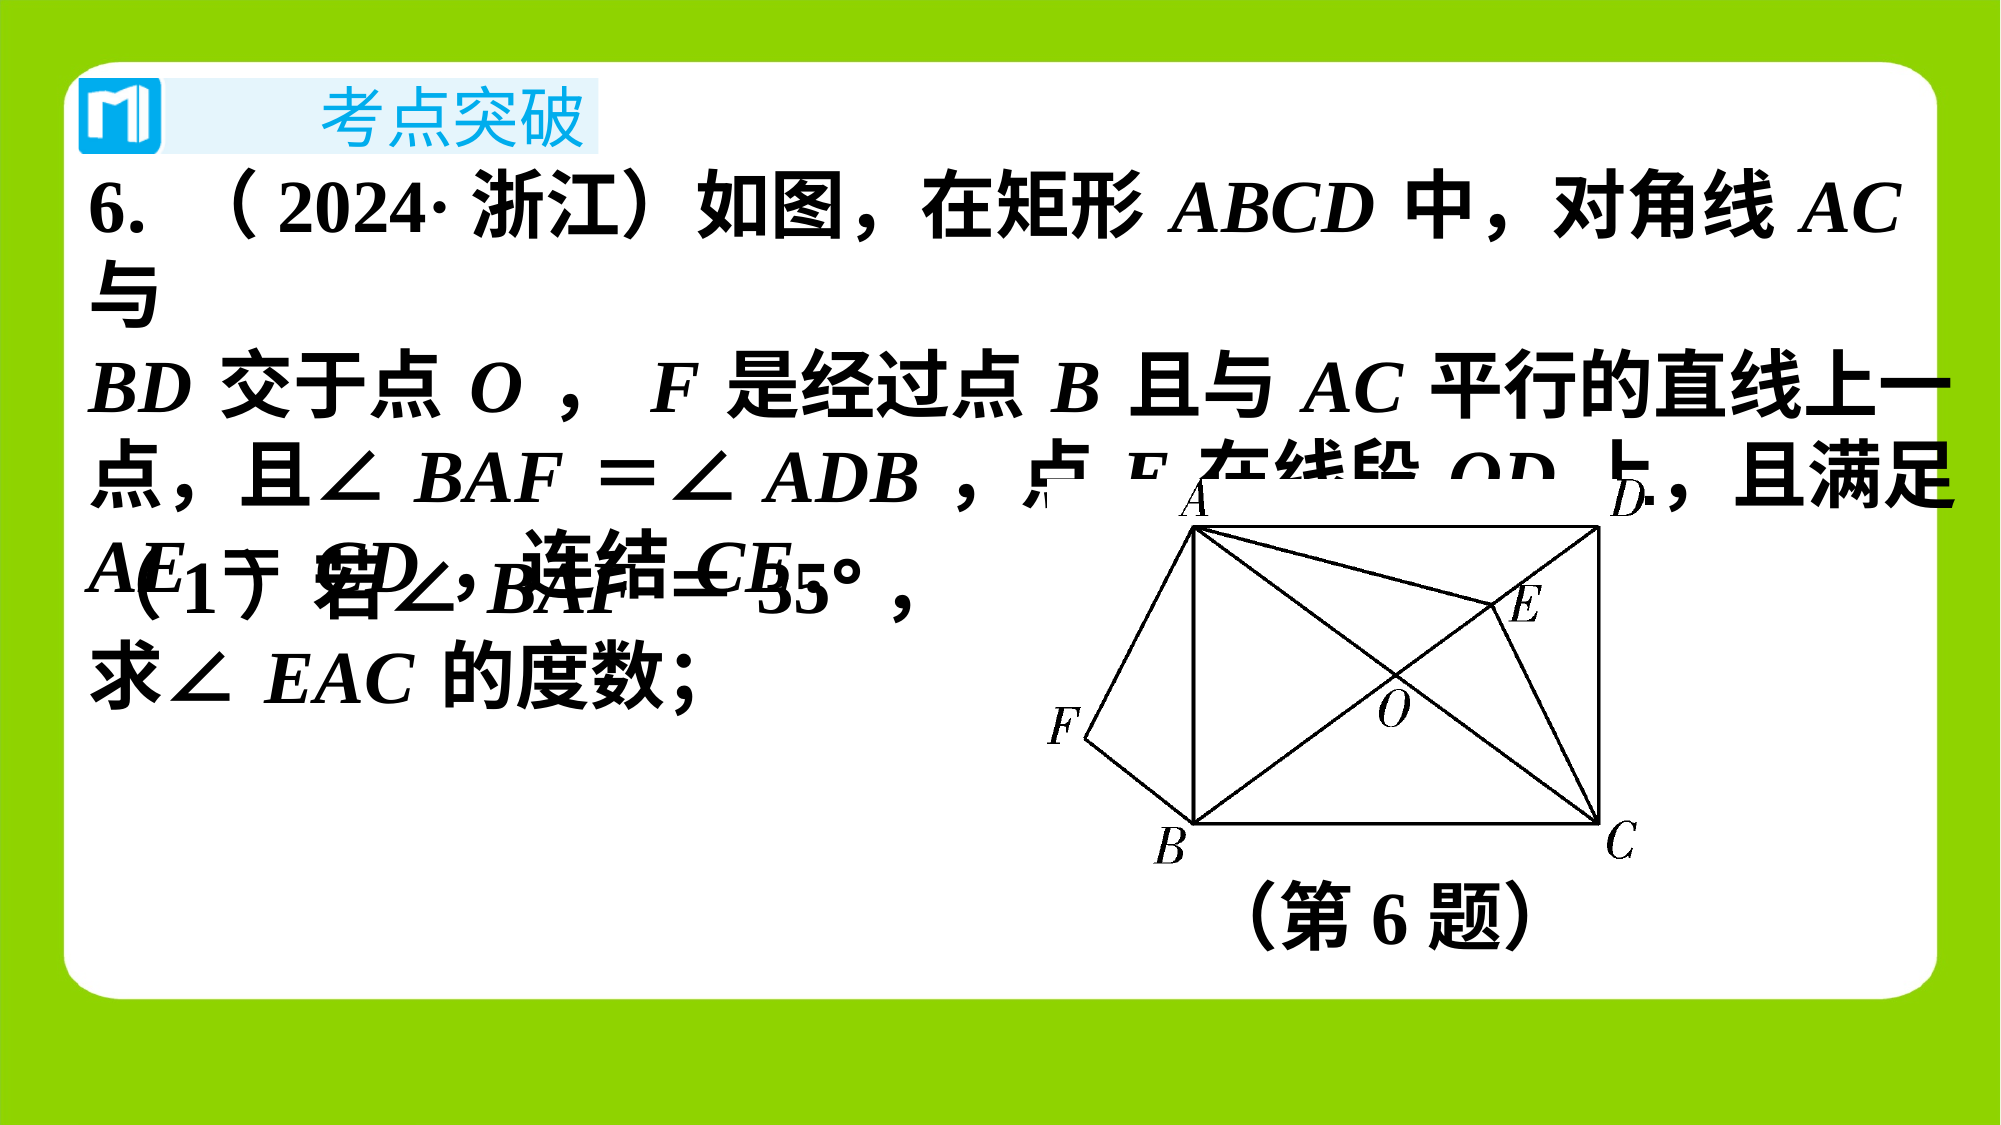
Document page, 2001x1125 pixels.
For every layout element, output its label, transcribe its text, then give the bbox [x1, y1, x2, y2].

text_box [1047, 479, 1645, 961]
text_box 6. （2024·浙江）如图，在矩形ABCD中，对角线AC与 BD交于点O，F是经过点B且与AC平行的直线上一 点，且∠BAF＝∠ADB，点E在线段OD上，且满足 AE＝CD，连结CE. [88, 157, 1974, 521]
text_box （1）若∠BAF＝35°， 求∠EAC的度数； [88, 538, 1047, 630]
picture [0, 0, 2001, 1125]
